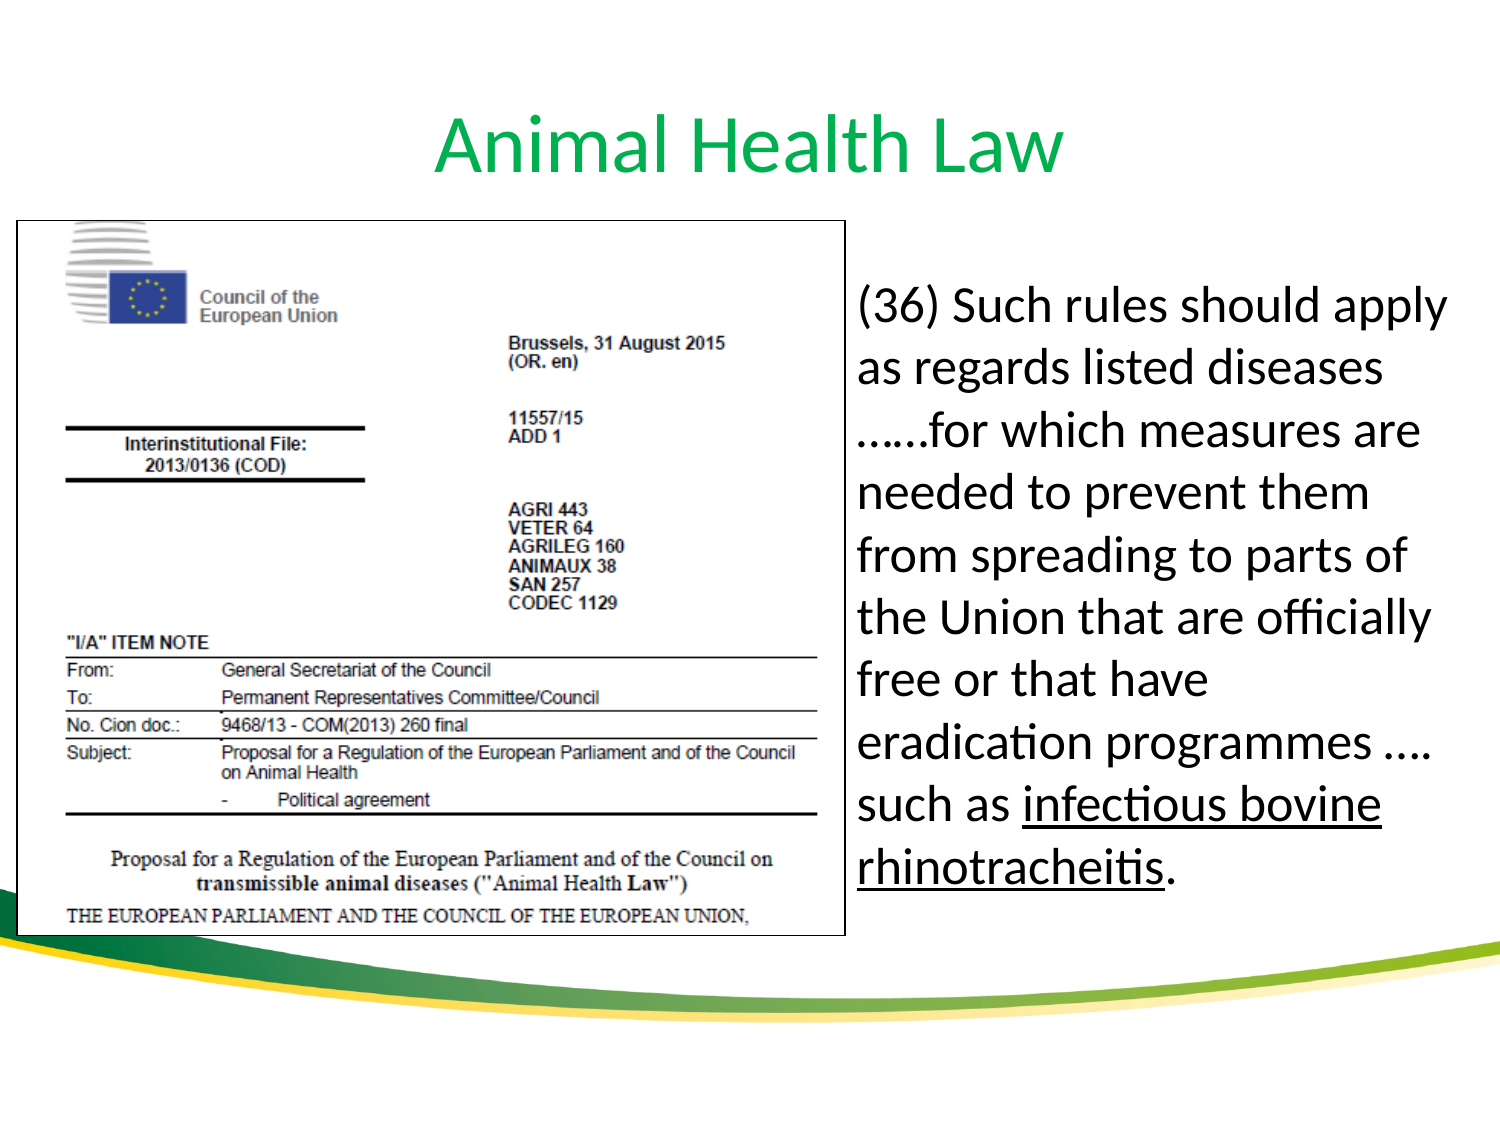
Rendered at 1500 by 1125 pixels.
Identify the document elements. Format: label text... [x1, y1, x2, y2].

title Animal Health Law [75, 45, 1425, 233]
list (36) Such rules should apply as regards listed diseases ……for which measures are needed to prevent them from spreading to parts of the Union that are officially free or that have eradication programmes …. such as infectious bovine rhinotracheitis. [785, 262, 1471, 1005]
picture [0, 220, 1500, 1125]
